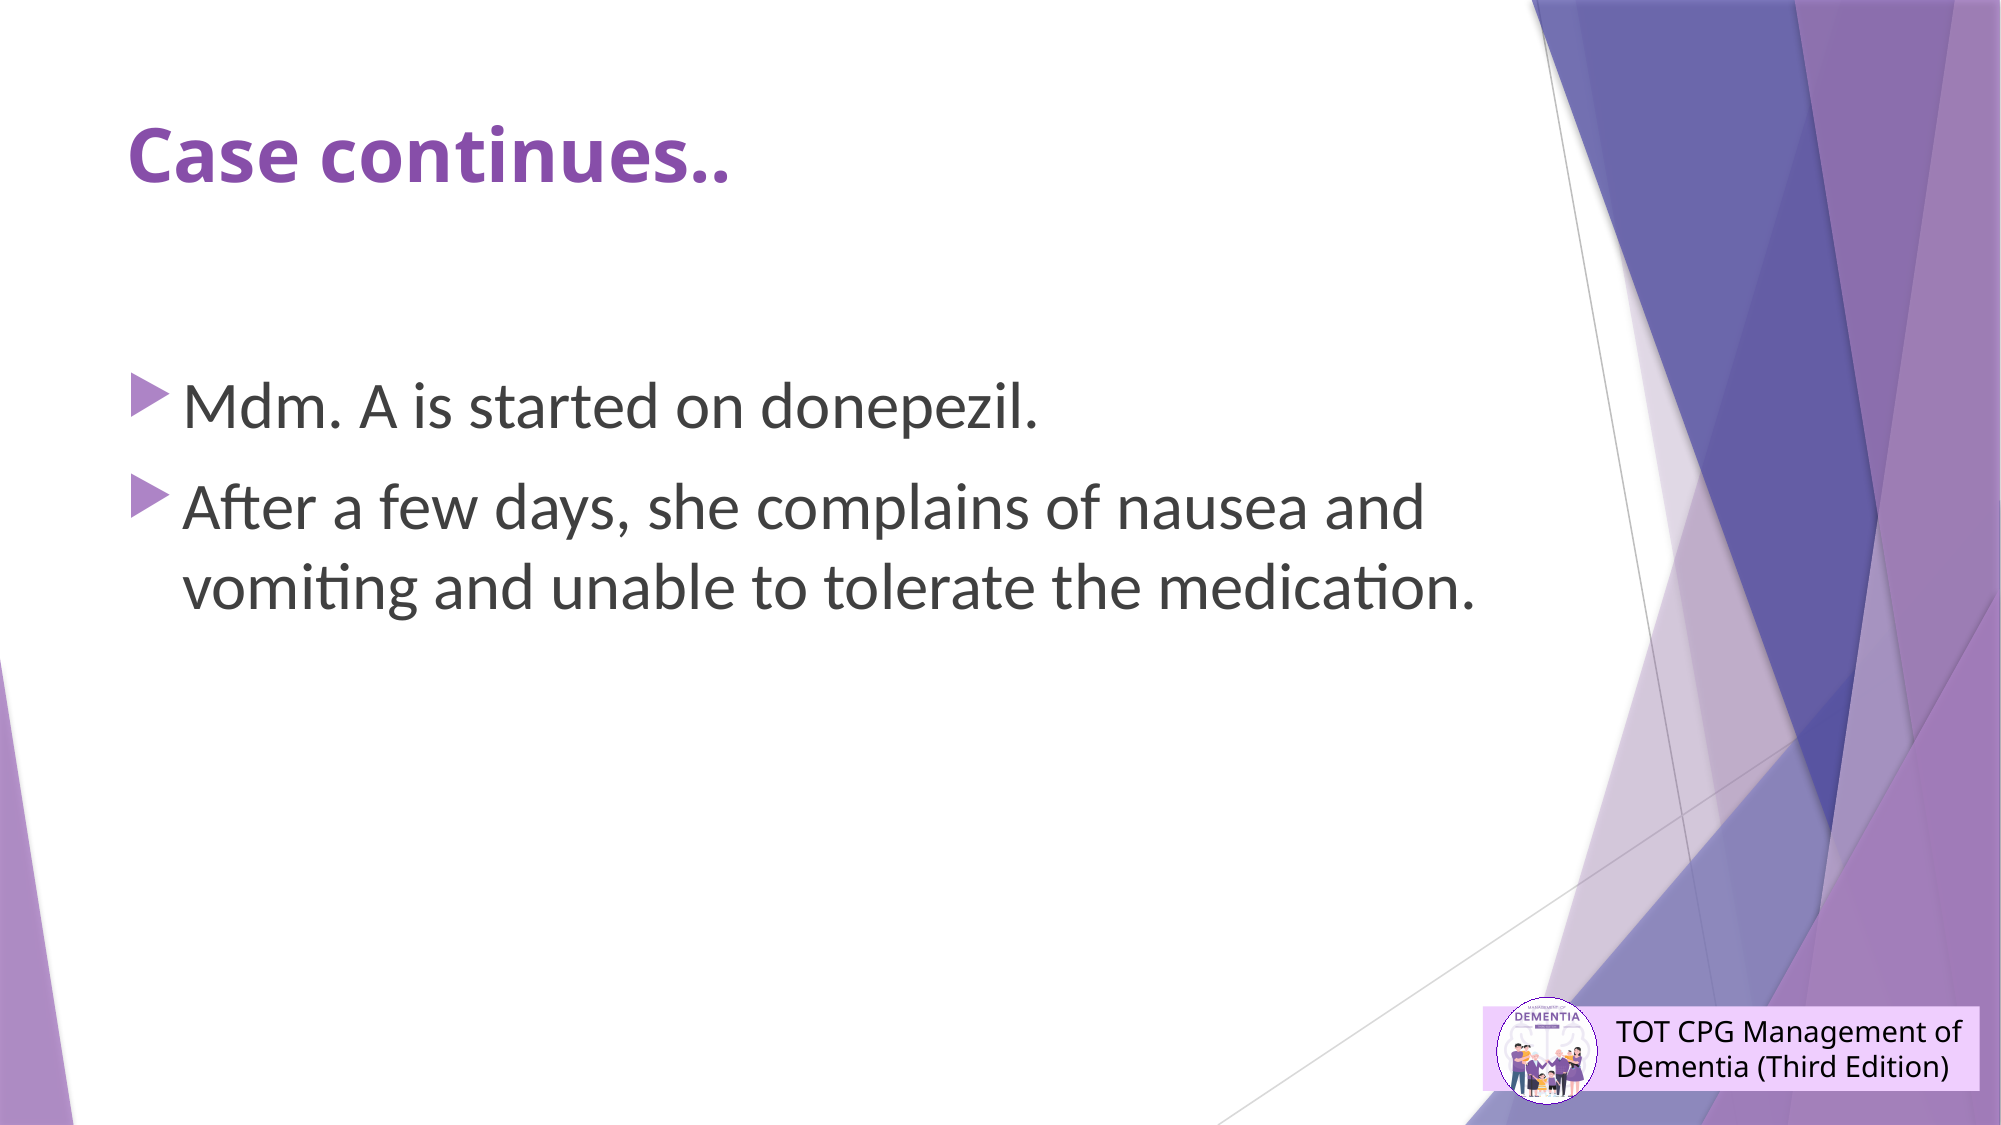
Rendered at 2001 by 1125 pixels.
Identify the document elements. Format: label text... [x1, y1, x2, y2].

list Mdm. A is started on donepezil. After a few days, she complains of nausea and vomiting and unable to tolerate the medication. [111, 354, 1522, 992]
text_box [1482, 996, 1981, 1105]
slide_number 5 [1409, 991, 1522, 1051]
title Case continues.. [111, 99, 1522, 317]
